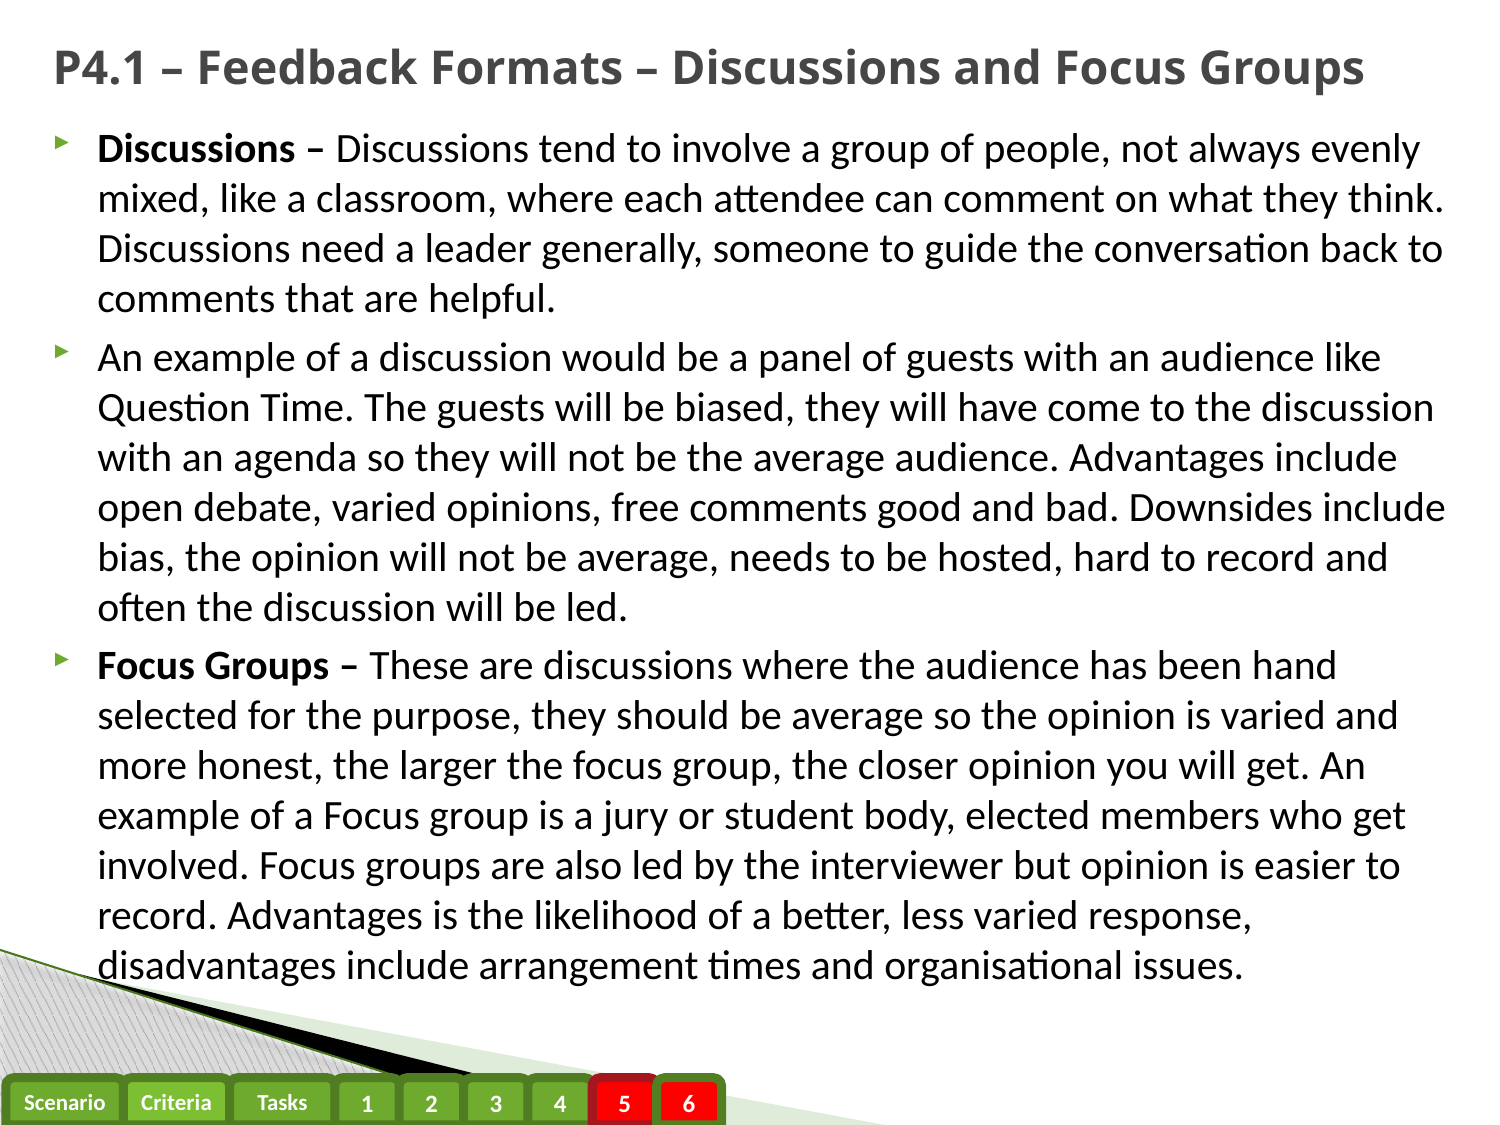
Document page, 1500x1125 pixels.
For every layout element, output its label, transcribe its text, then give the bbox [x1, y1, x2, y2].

list Discussions – Discussions tend to involve a group of people, not always evenly mixed, like a classroom, where each attendee can comment on what they think. Discussions need a leader generally, someone to guide the conversation back to comments that are helpful. An example of a discussion would be a panel of guests with an audience like Question Time. The guests will be biased, they will have come to the discussion with an agenda so they will not be the average audience. Advantages include open debate, varied opinions, free comments good and bad. Downsides include bias, the opinion will not be average, needs to be hosted, hard to record and often the discussion will be led. Focus Groups – These are discussions where the audience has been hand selected for the purpose, they should be average so the opinion is varied and more honest, the larger the focus group, the closer opinion you will get. An example of a Focus group is a jury or student body, elected members who get involved. Focus groups are also led by the interviewer but opinion is easier to record. Advantages is the likelihood of a better, less varied response, disadvantages include arrangement times and organisational issues. [37, 114, 1471, 976]
text_box P4.1 – Feedback Formats – Discussions and Focus Groups [37, 19, 1471, 114]
